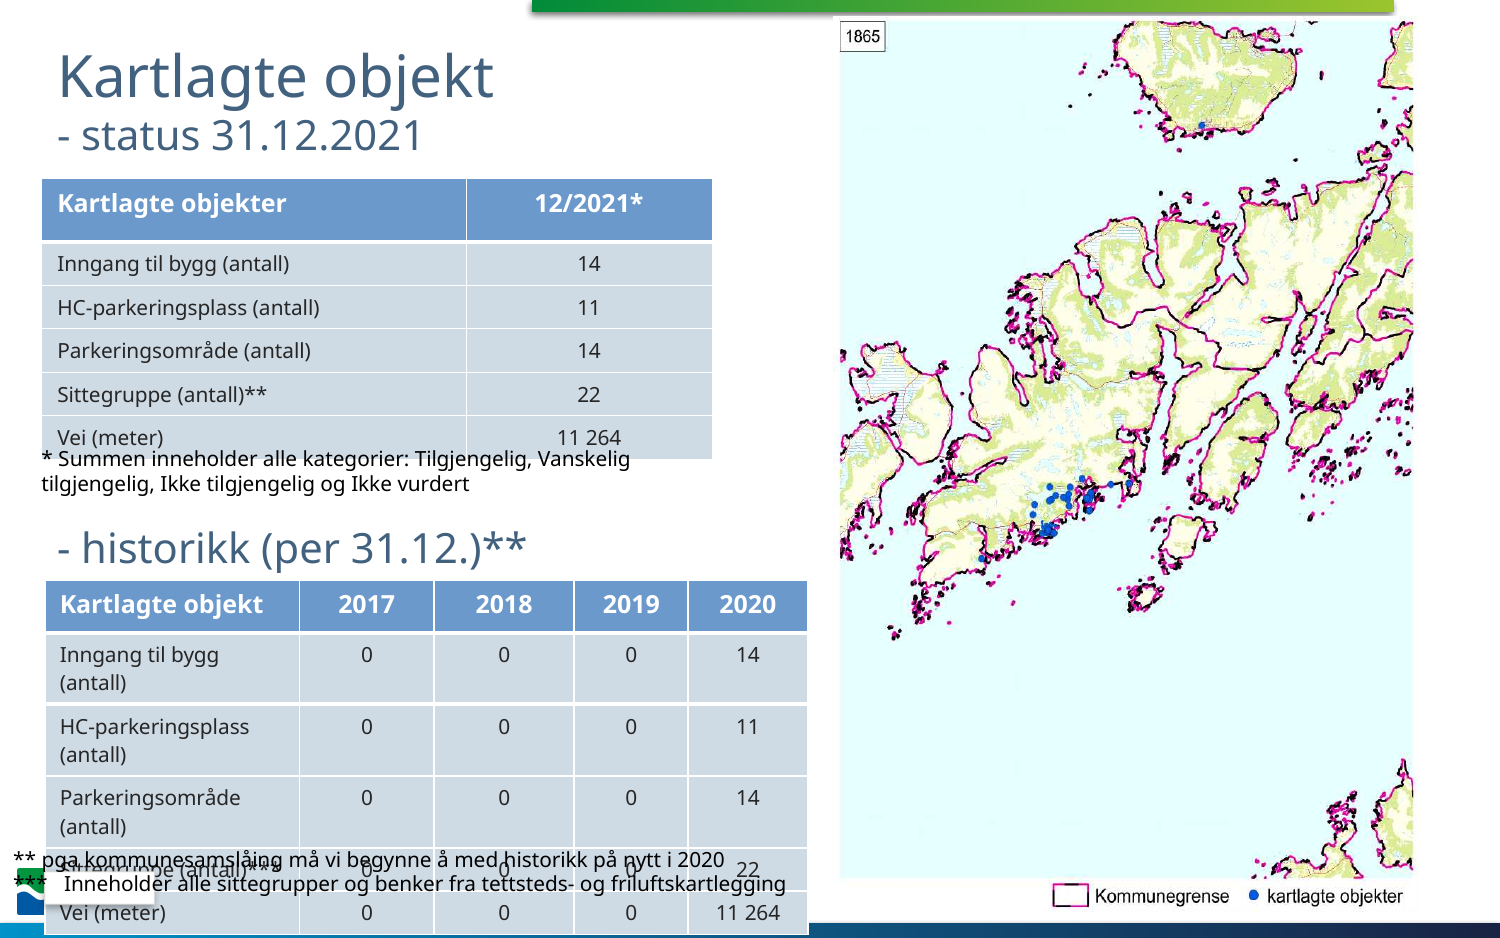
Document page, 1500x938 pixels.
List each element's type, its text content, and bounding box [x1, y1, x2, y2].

table_cell Vei (meter) [42, 416, 466, 438]
table_cell 11 [689, 706, 807, 775]
table_cell 22 [802, 849, 807, 890]
table_header 2018 [435, 581, 573, 631]
table_cell 0 [300, 904, 433, 934]
table_cell 11 264 [467, 416, 712, 459]
table_cell Vei (meter) [46, 904, 299, 934]
table_cell Parkeringsområde (antall) [46, 777, 299, 838]
table_cell 0 [435, 635, 573, 702]
table_cell 14 [467, 244, 712, 285]
table_cell 0 [575, 777, 687, 838]
table_cell HC-parkeringsplass (antall) [46, 706, 299, 775]
table_cell 0 [435, 706, 573, 775]
text_box Kartlagte objekt - status 31.12.2021 [42, 24, 828, 167]
table_cell Inngang til bygg (antall) [42, 244, 466, 285]
table_header 12/2021* [467, 179, 712, 240]
table_cell 0 [575, 635, 687, 702]
table_cell 14 [689, 777, 807, 847]
table_cell Parkeringsområde (antall) [42, 329, 466, 372]
table_cell 0 [300, 777, 433, 838]
text_box ** pga kommunesamslåing må vi begynne å med historikk på nytt i 2020 *** Inneholder alle sittegrupper og benker fra tettsteds- og friluftskartlegging [0, 838, 802, 904]
table_header 2019 [575, 581, 687, 631]
text_box - historikk (per 31.12.)** [42, 496, 828, 580]
table_header 2020 [689, 581, 807, 631]
table_cell 0 [300, 635, 433, 702]
table_cell 22 [467, 373, 712, 415]
table_cell HC-parkeringsplass (antall) [42, 286, 466, 328]
table_cell Inngang til bygg (antall) [46, 635, 299, 702]
table_header 2017 [300, 581, 433, 631]
text_box * Summen inneholder alle kategorier: Tilgjengelig, Vanskelig tilgjengelig, Ikke tilgjengelig og Ikke vurdert [26, 438, 711, 504]
table_cell 0 [300, 706, 433, 775]
table_header Kartlagte objekt [46, 581, 299, 631]
table_cell 14 [689, 635, 807, 702]
table_cell 11 264 [689, 892, 807, 934]
table_cell 0 [435, 777, 573, 838]
table_cell 0 [575, 904, 687, 934]
table_cell 14 [467, 329, 712, 372]
table_cell 11 [467, 286, 712, 328]
picture [833, 16, 1419, 913]
table_cell 0 [575, 706, 687, 775]
table_cell 0 [435, 904, 573, 934]
table_cell Sittegruppe (antall)** [42, 373, 466, 415]
table_header Kartlagte objekter [42, 179, 466, 240]
